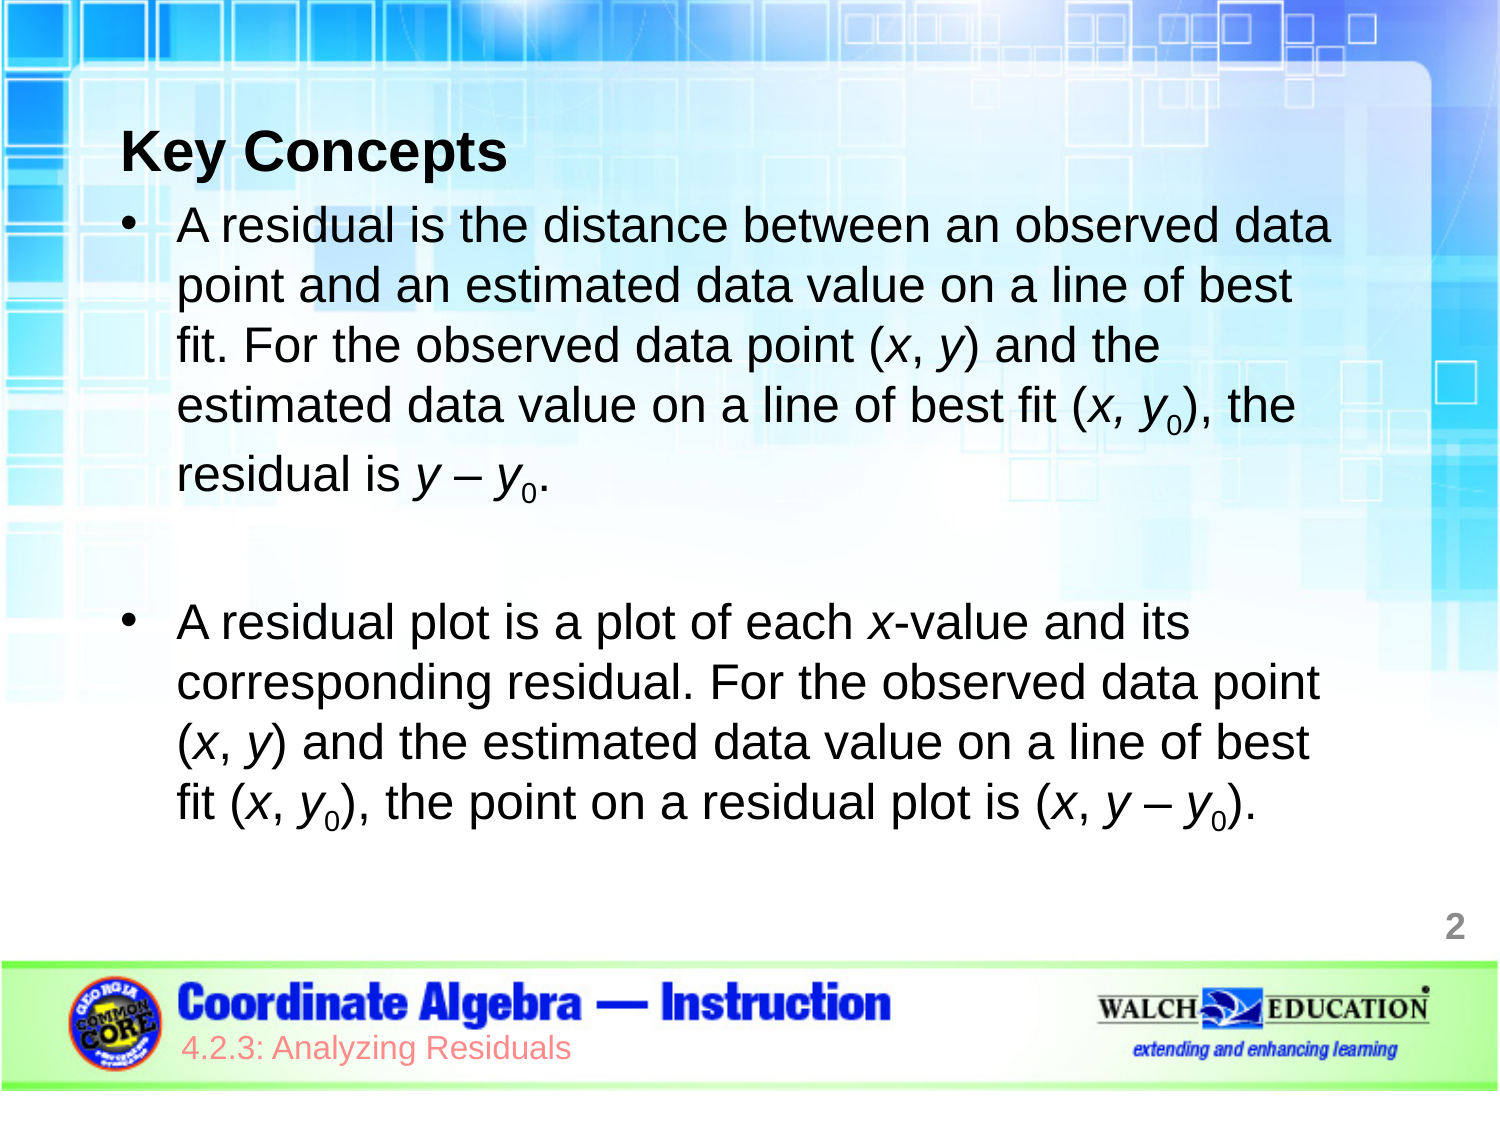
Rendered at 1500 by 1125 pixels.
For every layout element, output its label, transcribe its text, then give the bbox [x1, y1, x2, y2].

picture [1, 0, 1500, 1091]
subtitle Key Concepts A residual is the distance between an observed data point and an estimated data value on a line of best fit. For the observed data point (x, y) and the estimated data value on a line of best fit (x, y0), the residual is y – y0. A residual plot is a plot of each x-value and its corresponding residual. For the observed data point (x, y) and the estimated data value on a line of best fit (x, y0), the point on a residual plot is (x, y – y0). [105, 105, 1362, 925]
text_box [1212, 685, 1244, 740]
footer 4.2.3: Analyzing Residuals [166, 1024, 1080, 1069]
slide_number 2 [1361, 901, 1481, 949]
